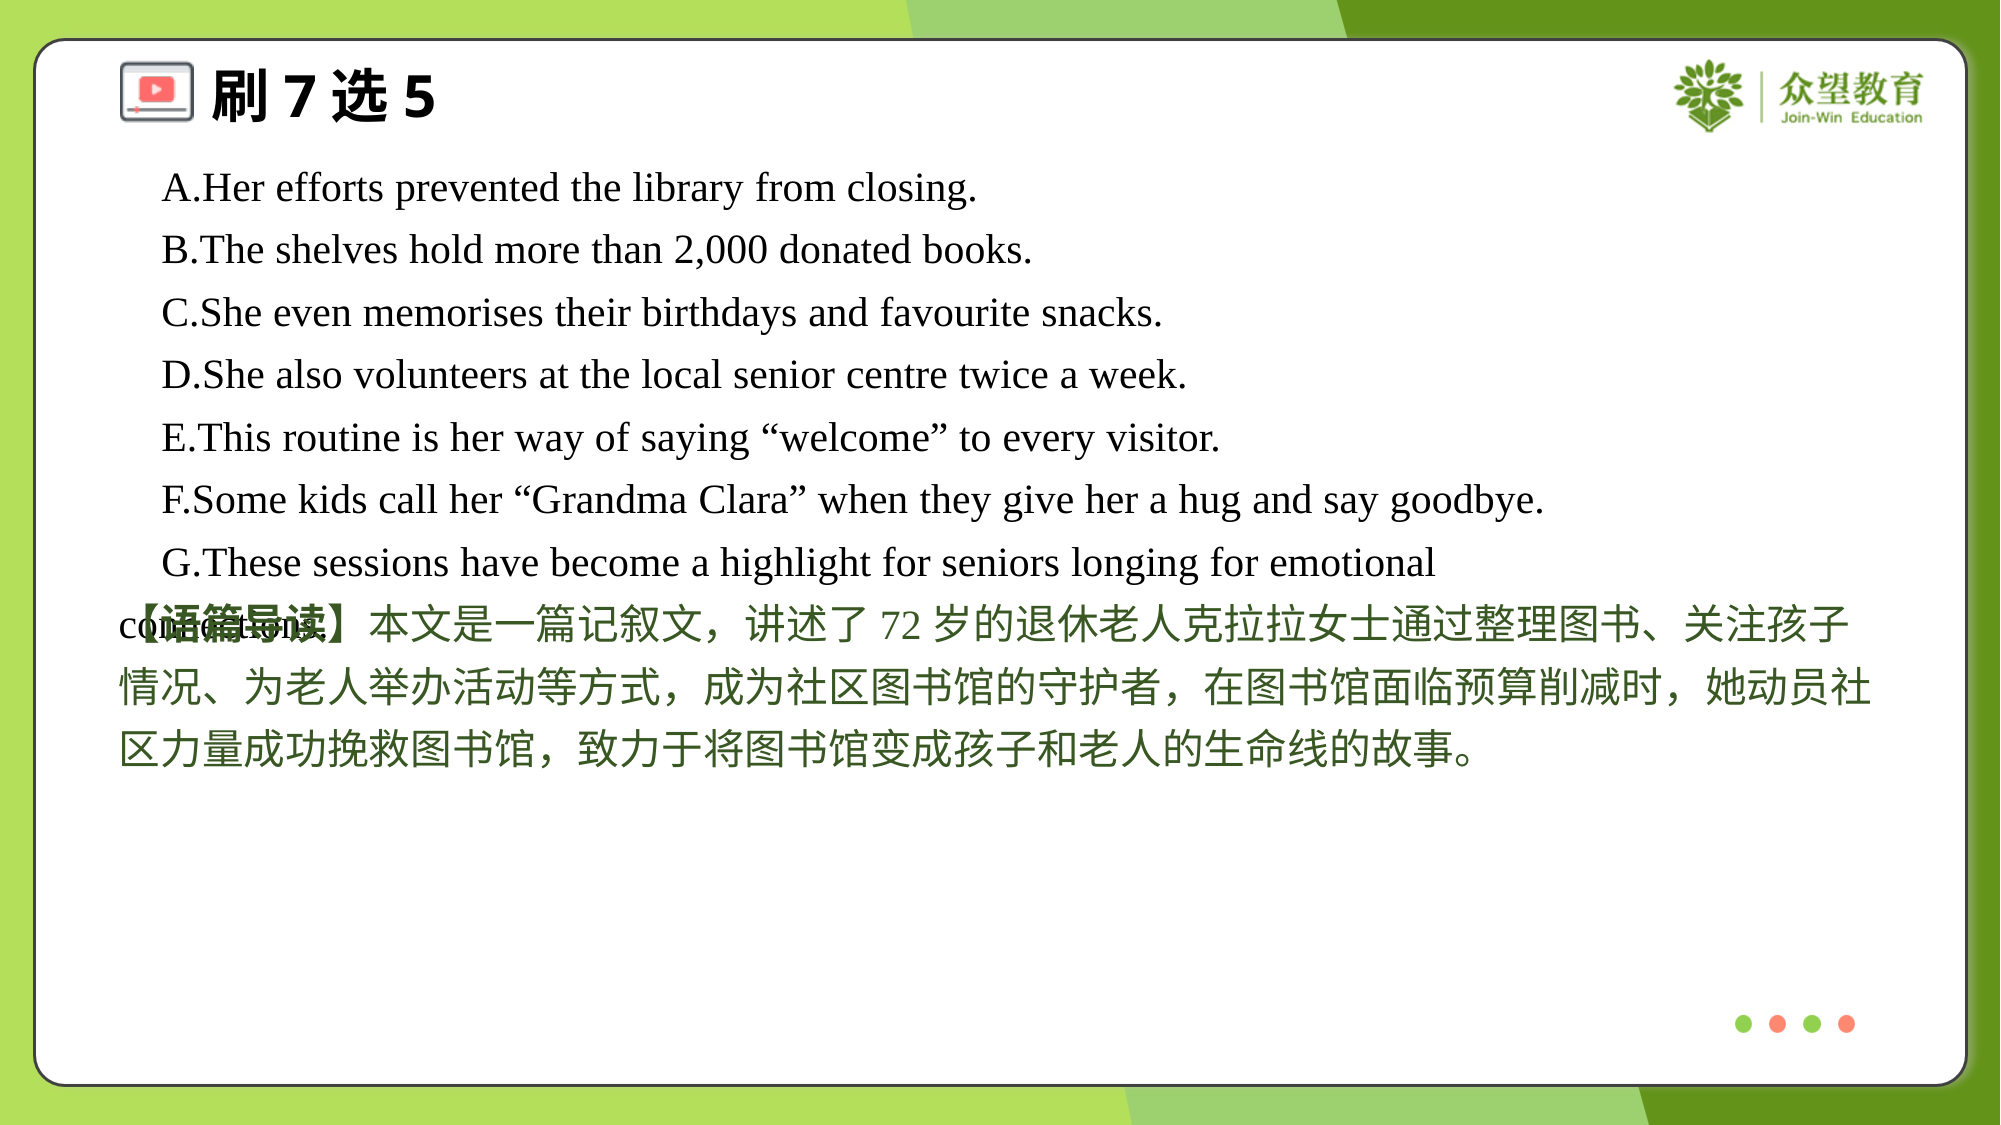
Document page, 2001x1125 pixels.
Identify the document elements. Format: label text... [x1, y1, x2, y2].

picture [0, 0, 2000, 1125]
text_box A.Her efforts prevented the library from closing. B.The shelves hold more than 2,000 donated books. C.She even memorises their birthdays and favourite snacks. D.She also volunteers at the local senior centre twice a week. E.This routine is her way of saying “welcome” to every visitor. F.Some kids call her “Grandma Clara” when they give her a hug and say goodbye. G.These sessions have become a highlight for seniors longing for emotional connections.#7 [118, 146, 1883, 579]
text_box 【语篇导读】本文是一篇记叙文，讲述了72岁的退休老人克拉拉女士通过整理图书、关注孩子情况、为老人举办活动等方式，成为社区图书馆的守护者，在图书馆面临预算削减时，她动员社区力量成功挽救图书馆，致力于将图书馆变成孩子和老人的生命线的故事。 [118, 585, 1883, 769]
